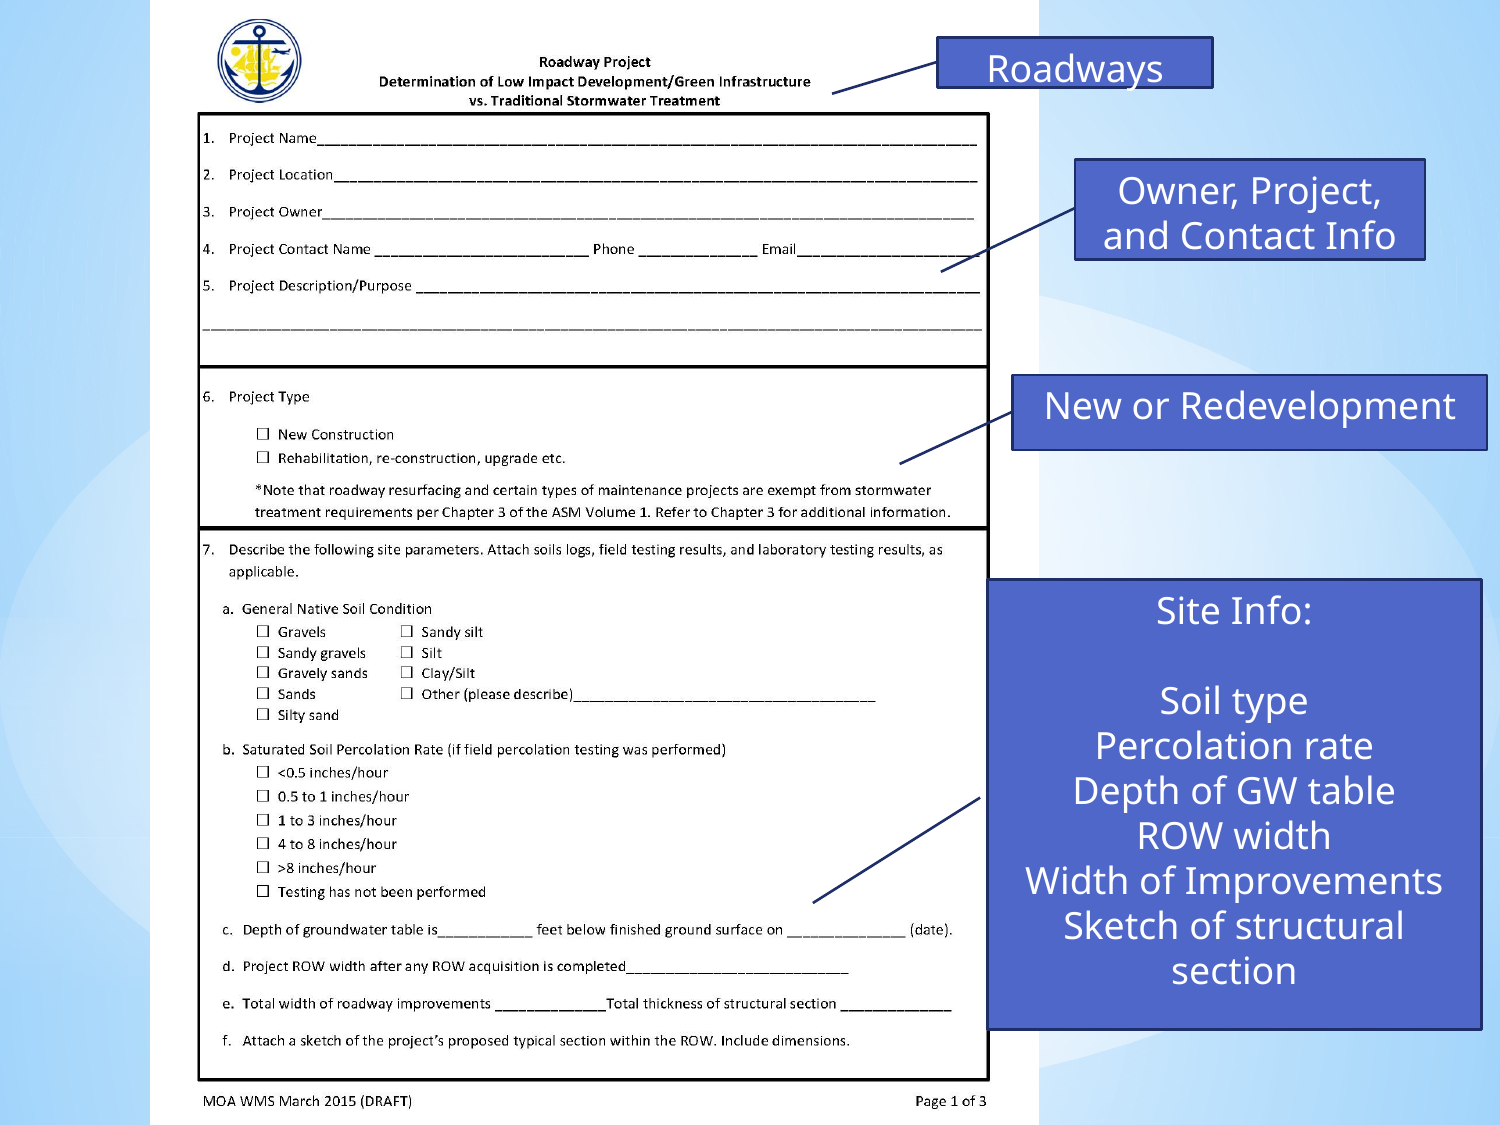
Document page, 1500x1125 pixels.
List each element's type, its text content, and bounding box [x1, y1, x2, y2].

text_box Site Info: Soil type Percolation rate Depth of GW table ROW width Width of Improvements Sketch of structural section [1044, 578, 1483, 1031]
text_box Owner, Project, and Contact Info [1044, 158, 1426, 261]
text_box New or Redevelopment [1044, 374, 1488, 451]
picture [149, 0, 1039, 1125]
text_box Roadways [1044, 36, 1214, 89]
